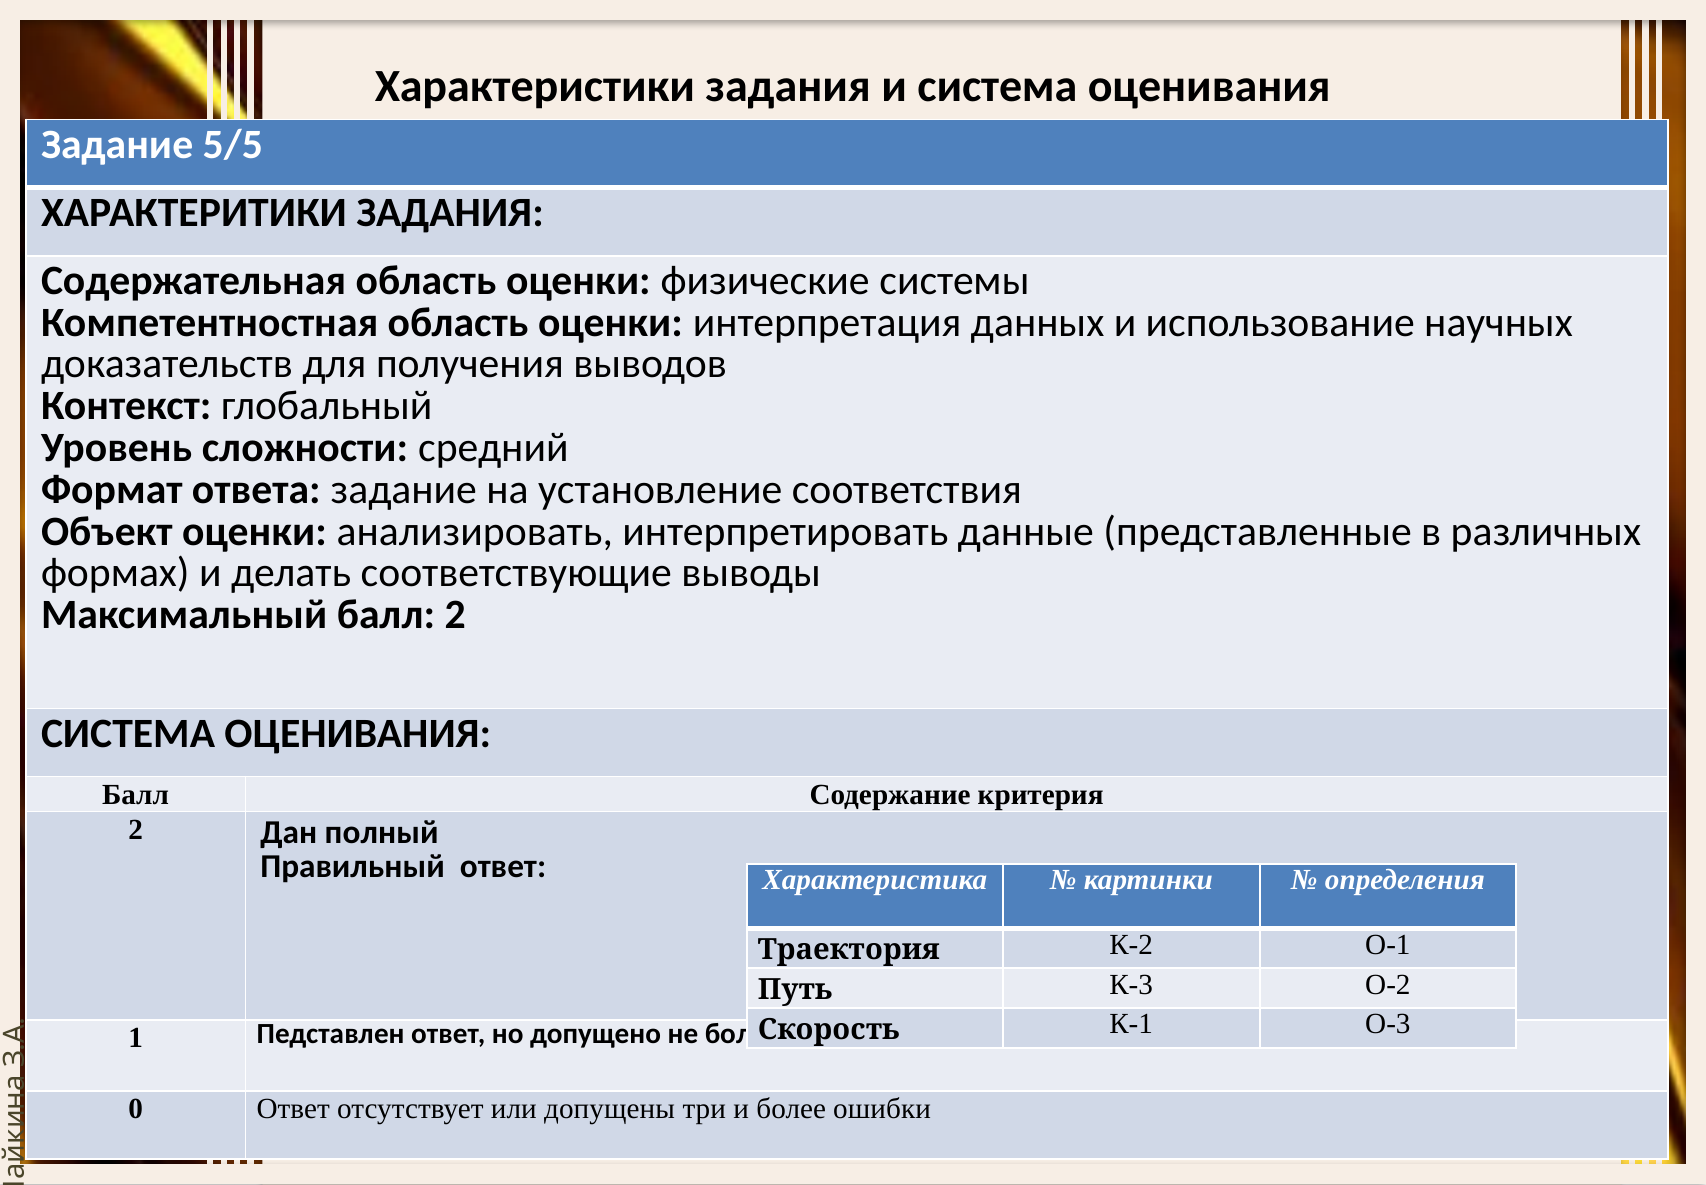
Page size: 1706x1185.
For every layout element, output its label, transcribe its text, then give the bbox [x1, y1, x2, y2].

table_cell Педставлен ответ, но допущено не более двух ошибок. [246, 1021, 1667, 1090]
table_header Характеристика [748, 865, 1002, 926]
picture [1662, 20, 1686, 1164]
table_cell СИСТЕМА ОЦЕНИВАНИЯ: [27, 709, 1667, 776]
table_cell Дан полный Правильный ответ: [246, 812, 1667, 1019]
picture [1649, 20, 1656, 119]
table_cell Содержание критерия [246, 777, 1667, 811]
table_cell Путь [748, 969, 1002, 1007]
table_header № определения [1261, 865, 1515, 926]
title Характеристики задания и система оценивания [85, 47, 1621, 119]
table_cell О-3 [1261, 1009, 1515, 1047]
table_cell Траектория [748, 931, 1002, 967]
table_cell Балл [27, 777, 245, 811]
table_cell О-1 [1261, 931, 1515, 967]
table_cell Скорость [748, 1009, 1002, 1047]
table_header Задание 5/5 [27, 120, 1667, 185]
table_header № картинки [1004, 865, 1259, 926]
table_cell О-2 [1261, 969, 1515, 1007]
picture [213, 20, 221, 47]
table_cell К-2 [1004, 931, 1259, 967]
picture [227, 20, 234, 47]
table_cell 2 [27, 812, 245, 1019]
picture [1621, 20, 1629, 119]
picture [20, 20, 207, 1164]
table_cell Содержательная область оценки: физические системы Компетентностная область оценки: интерпретация данных и использование научных доказательств для получения выводов Контекст: глобальный Уровень сложности: средний Формат ответа: задание на установление соответствия Объект оценки: анализировать, интерпретировать данные (представленные в различных формах) и делать соответствующие выводы Максимальный балл: 2 [27, 257, 1667, 708]
table_cell К-1 [1004, 1009, 1259, 1047]
table_cell ХАРАКТЕРИТИКИ ЗАДАНИЯ: [27, 190, 1667, 255]
table_cell 0 [27, 1092, 245, 1158]
table_cell 1 [27, 1021, 245, 1090]
table_cell Ответ отсутствует или допущены три и более ошибки [246, 1092, 1667, 1158]
picture [254, 20, 262, 47]
picture [240, 20, 247, 47]
table_cell К-3 [1004, 969, 1259, 1007]
picture [1635, 20, 1642, 119]
